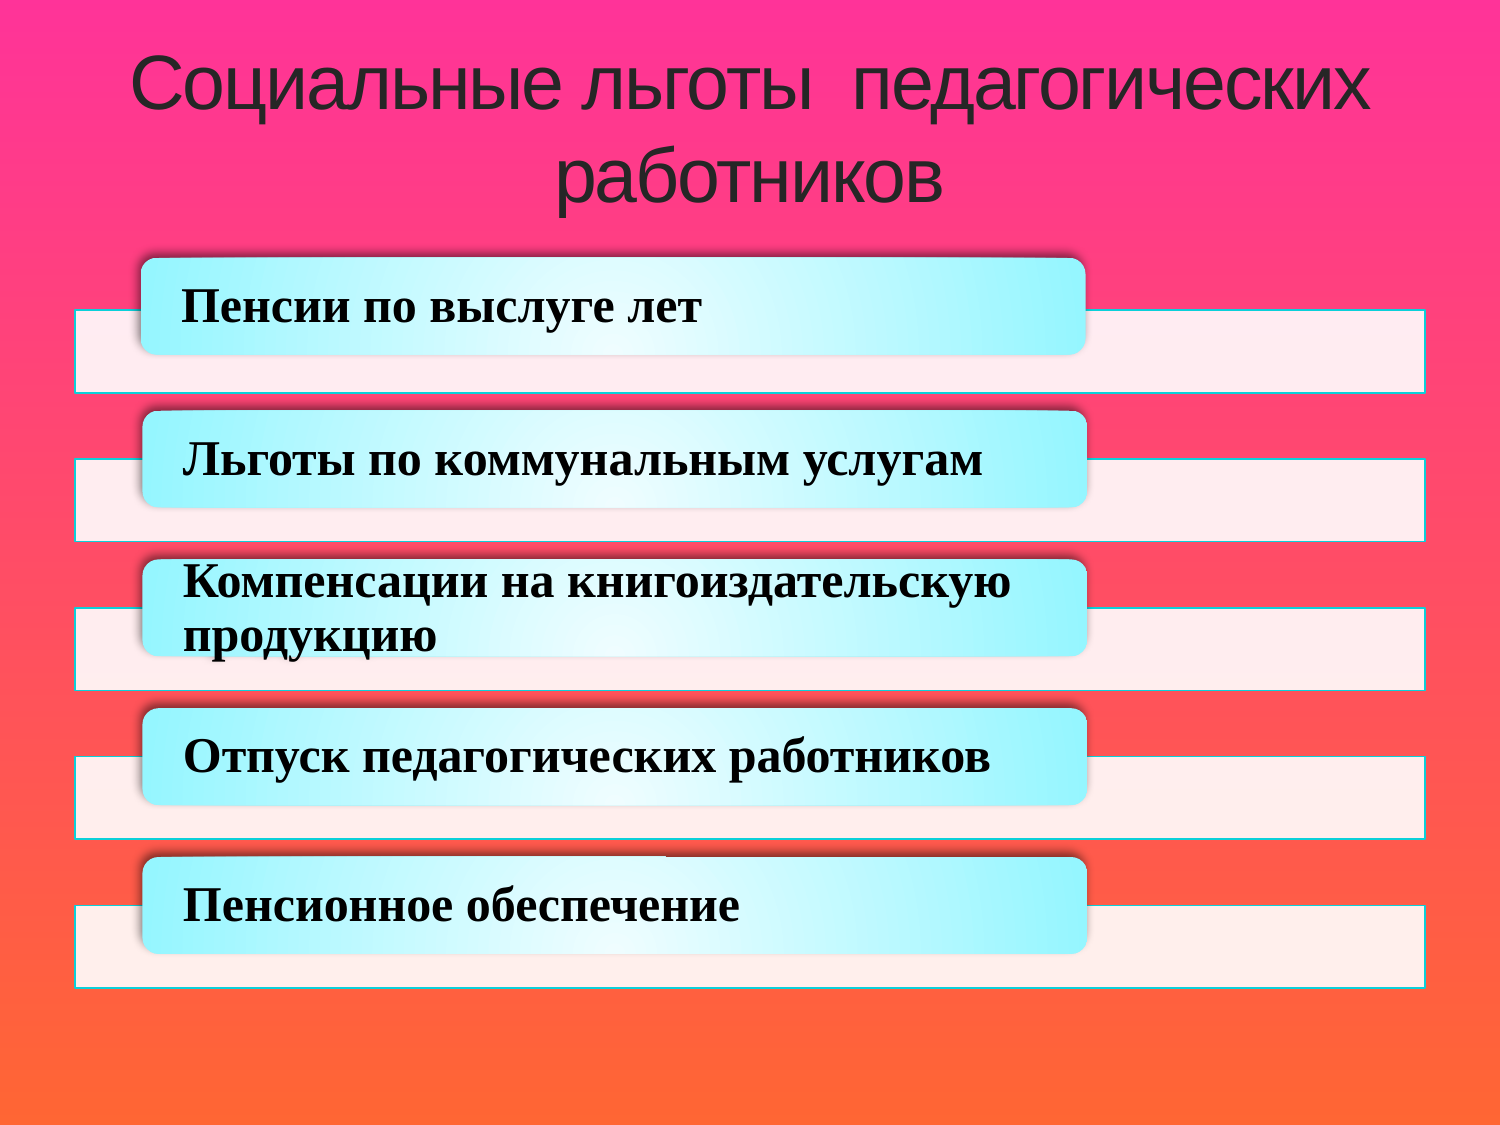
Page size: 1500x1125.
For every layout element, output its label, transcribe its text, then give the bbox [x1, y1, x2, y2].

title Социальные льготы педагогических работников [74, 24, 1425, 225]
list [74, 249, 1426, 1001]
